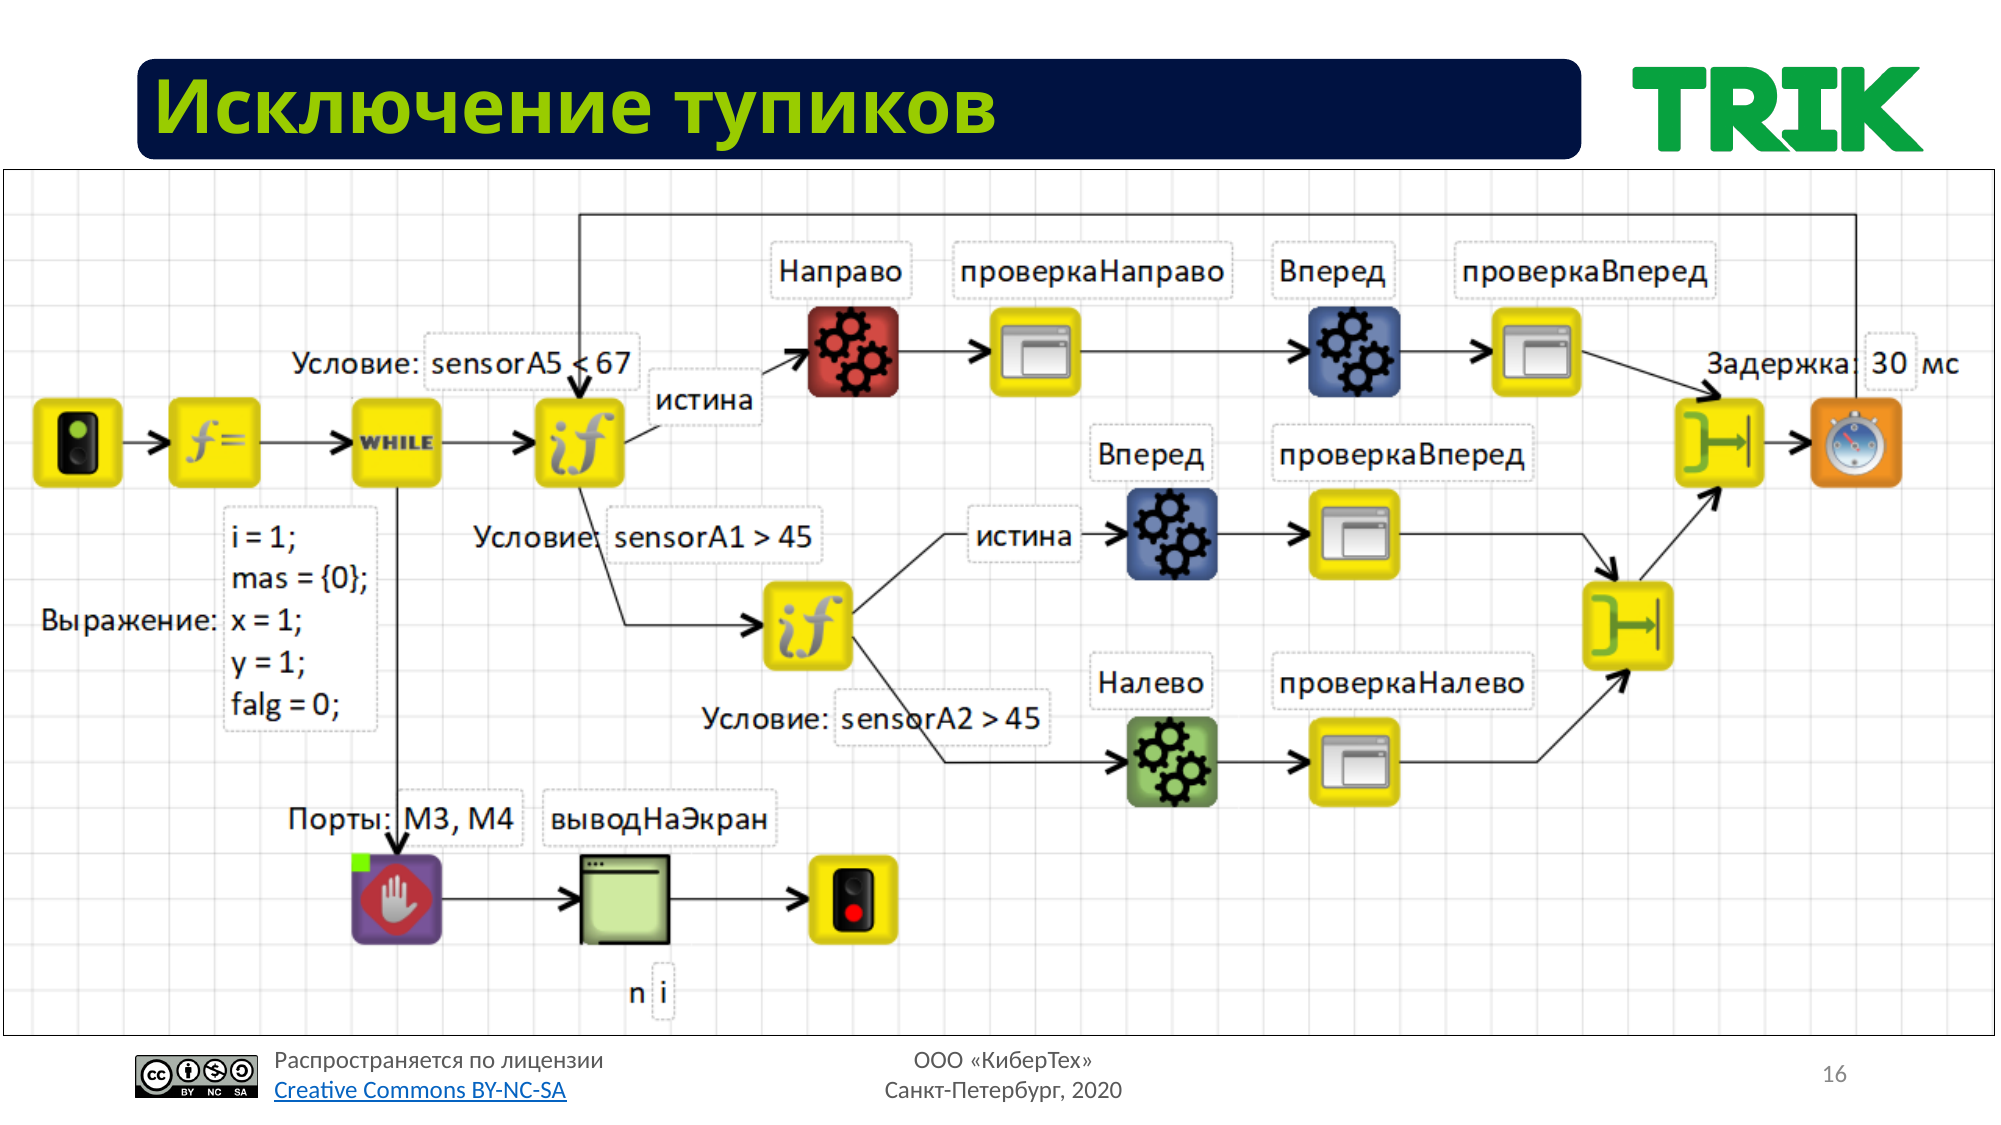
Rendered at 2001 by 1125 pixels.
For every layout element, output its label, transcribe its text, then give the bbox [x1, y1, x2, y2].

picture [1631, 64, 1924, 154]
picture [3, 169, 1995, 1036]
title Исключение тупиков [137, 61, 1582, 163]
slide_number 16 [1412, 1047, 1863, 1103]
picture [135, 1055, 258, 1098]
